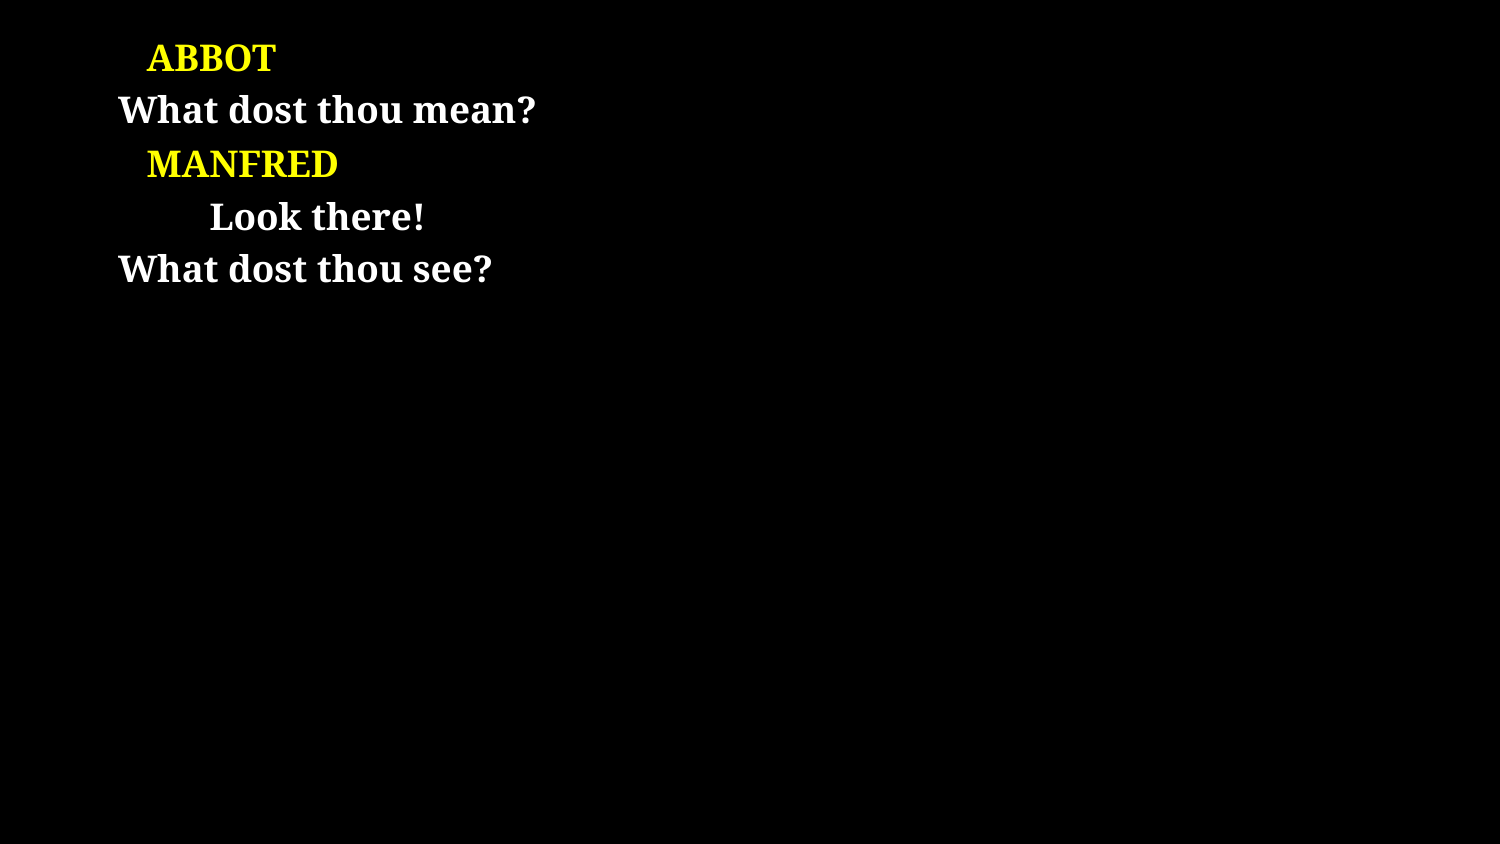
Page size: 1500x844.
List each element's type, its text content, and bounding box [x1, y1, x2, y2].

title ABBOT What dost thou mean? Manfred Look there! What dost thou see? [103, 17, 1397, 299]
